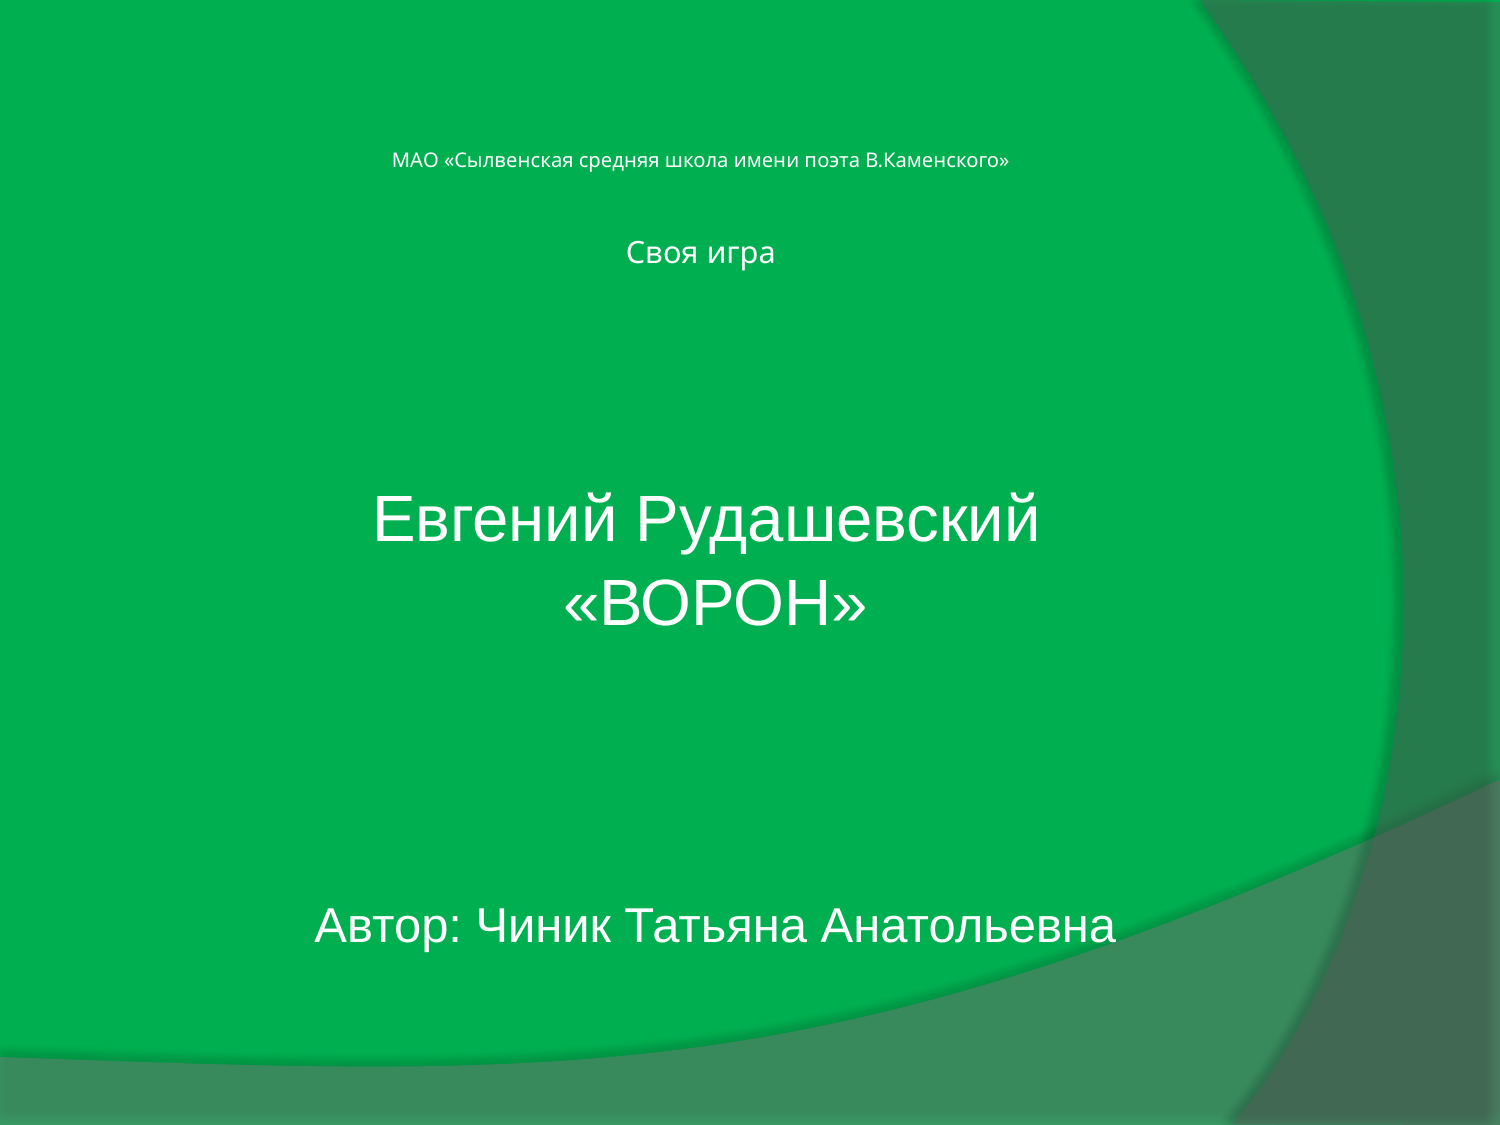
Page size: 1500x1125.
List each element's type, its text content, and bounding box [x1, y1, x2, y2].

list Евгений Рудашевский «ВОРОН» Автор: Чиник Татьяна Анатольевна [100, 302, 1326, 965]
text_box [725, 537, 775, 588]
title МАО «Сылвенская средняя школа имени поэта В.Каменского» Своя игра [88, 89, 1314, 278]
